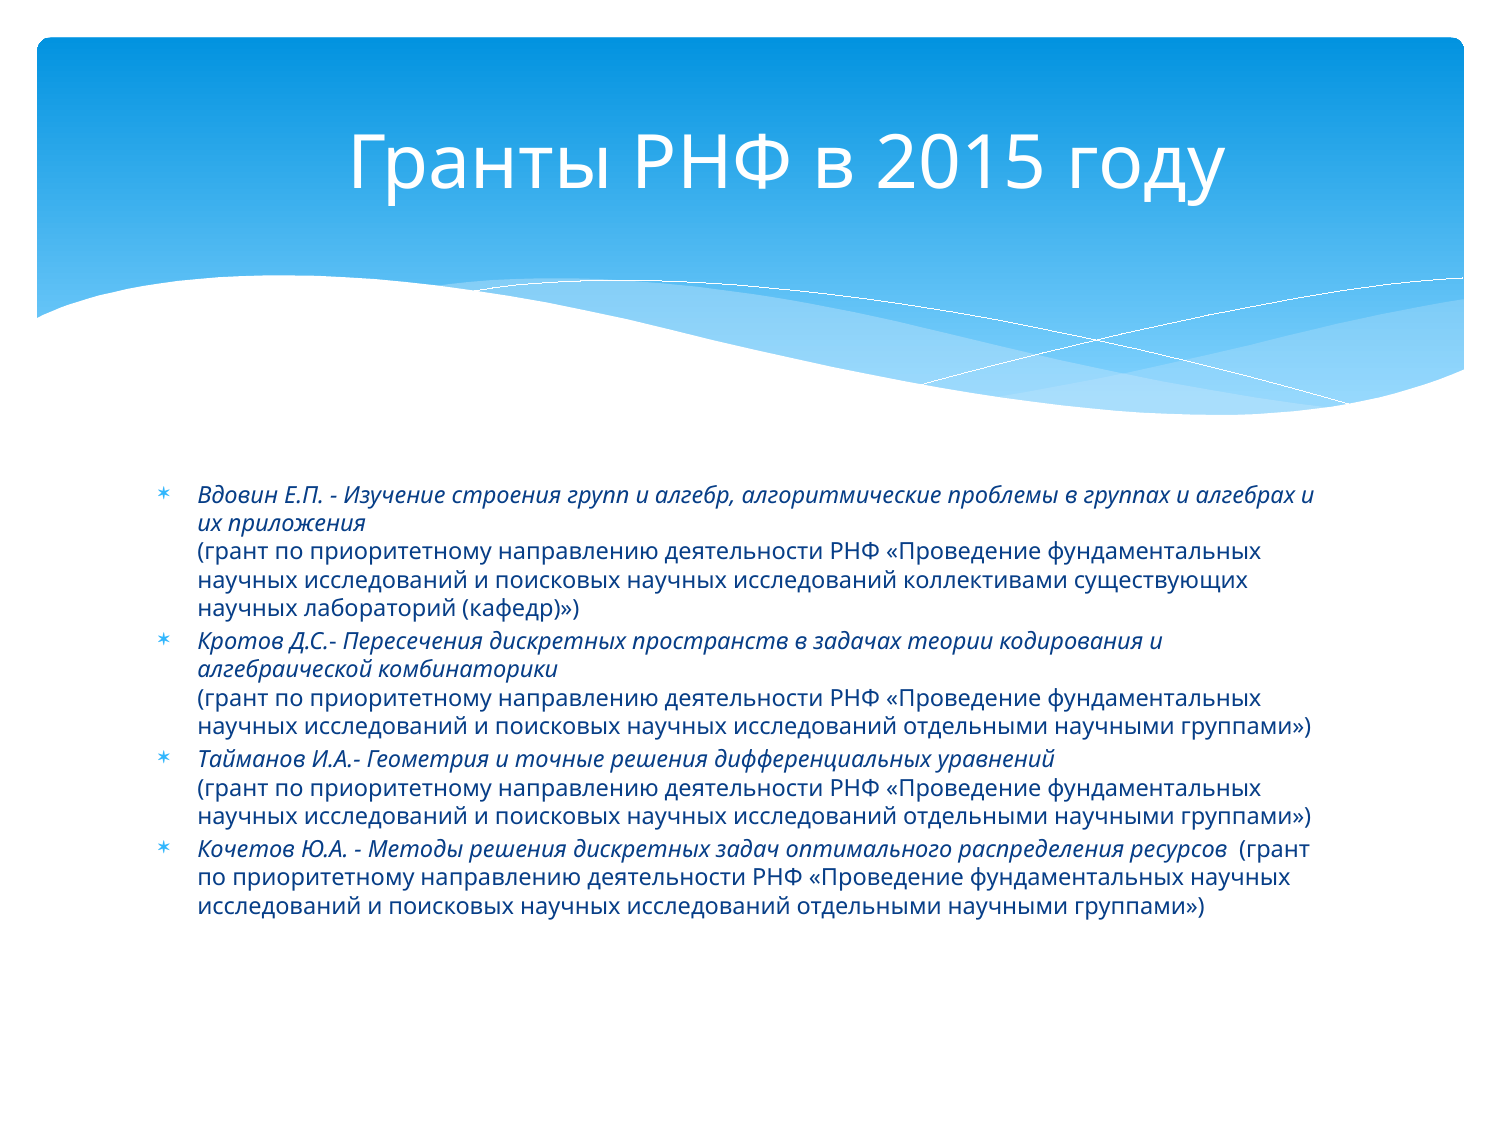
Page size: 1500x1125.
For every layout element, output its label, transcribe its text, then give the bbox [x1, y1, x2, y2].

list Вдовин Е.П. - Изучение строения групп и алгебр, алгоритмические проблемы в группах и алгебрах и их приложения (грант по приоритетному направлению деятельности РНФ «Проведение фундаментальных научных исследований и поисковых научных исследований коллективами существующих научных лабораторий (кафедр)») Кротов Д.С.- Пересечения дискретных пространств в задачах теории кодирования и алгебраической комбинаторики (грант по приоритетному направлению деятельности РНФ «Проведение фундаментальных научных исследований и поисковых научных исследований отдельными научными группами») Тайманов И.А.- Геометрия и точные решения дифференциальных уравнений (грант по приоритетному направлению деятельности РНФ «Проведение фундаментальных научных исследований и поисковых научных исследований отдельными научными группами») Кочетов Ю.А. - Методы решения дискретных задач оптимального распределения ресурсов (грант по приоритетному направлению деятельности РНФ «Проведение фундаментальных научных исследований и поисковых научных исследований отдельными научными группами») [143, 438, 1359, 1005]
title Гранты РНФ в 2015 году [75, 55, 1425, 261]
